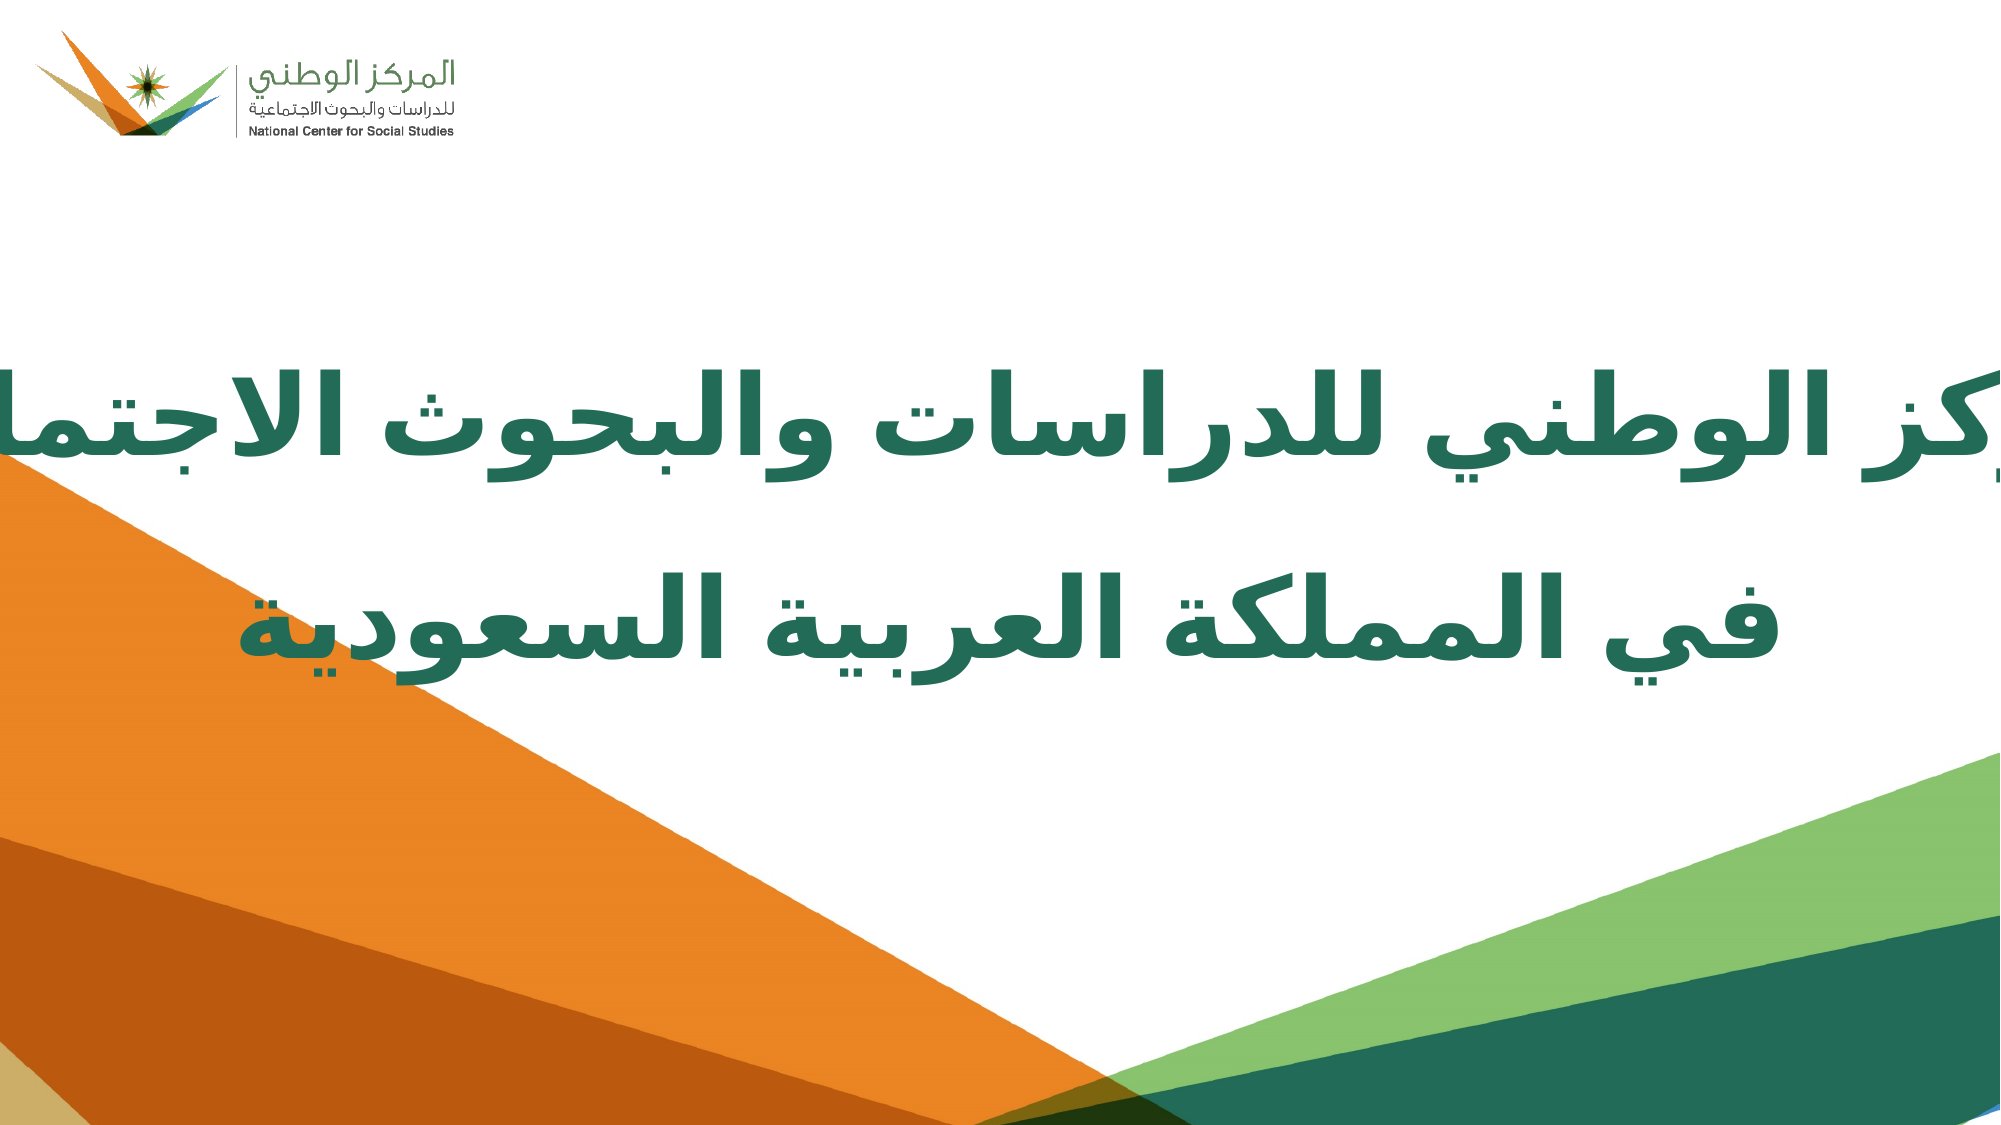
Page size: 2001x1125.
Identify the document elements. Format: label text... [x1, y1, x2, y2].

text_box المركز الوطني للدراسات والبحوث الاجتماعية في المملكة العربية السعودية [0, 268, 2000, 688]
picture [18, 29, 487, 155]
picture [0, 688, 2000, 1125]
